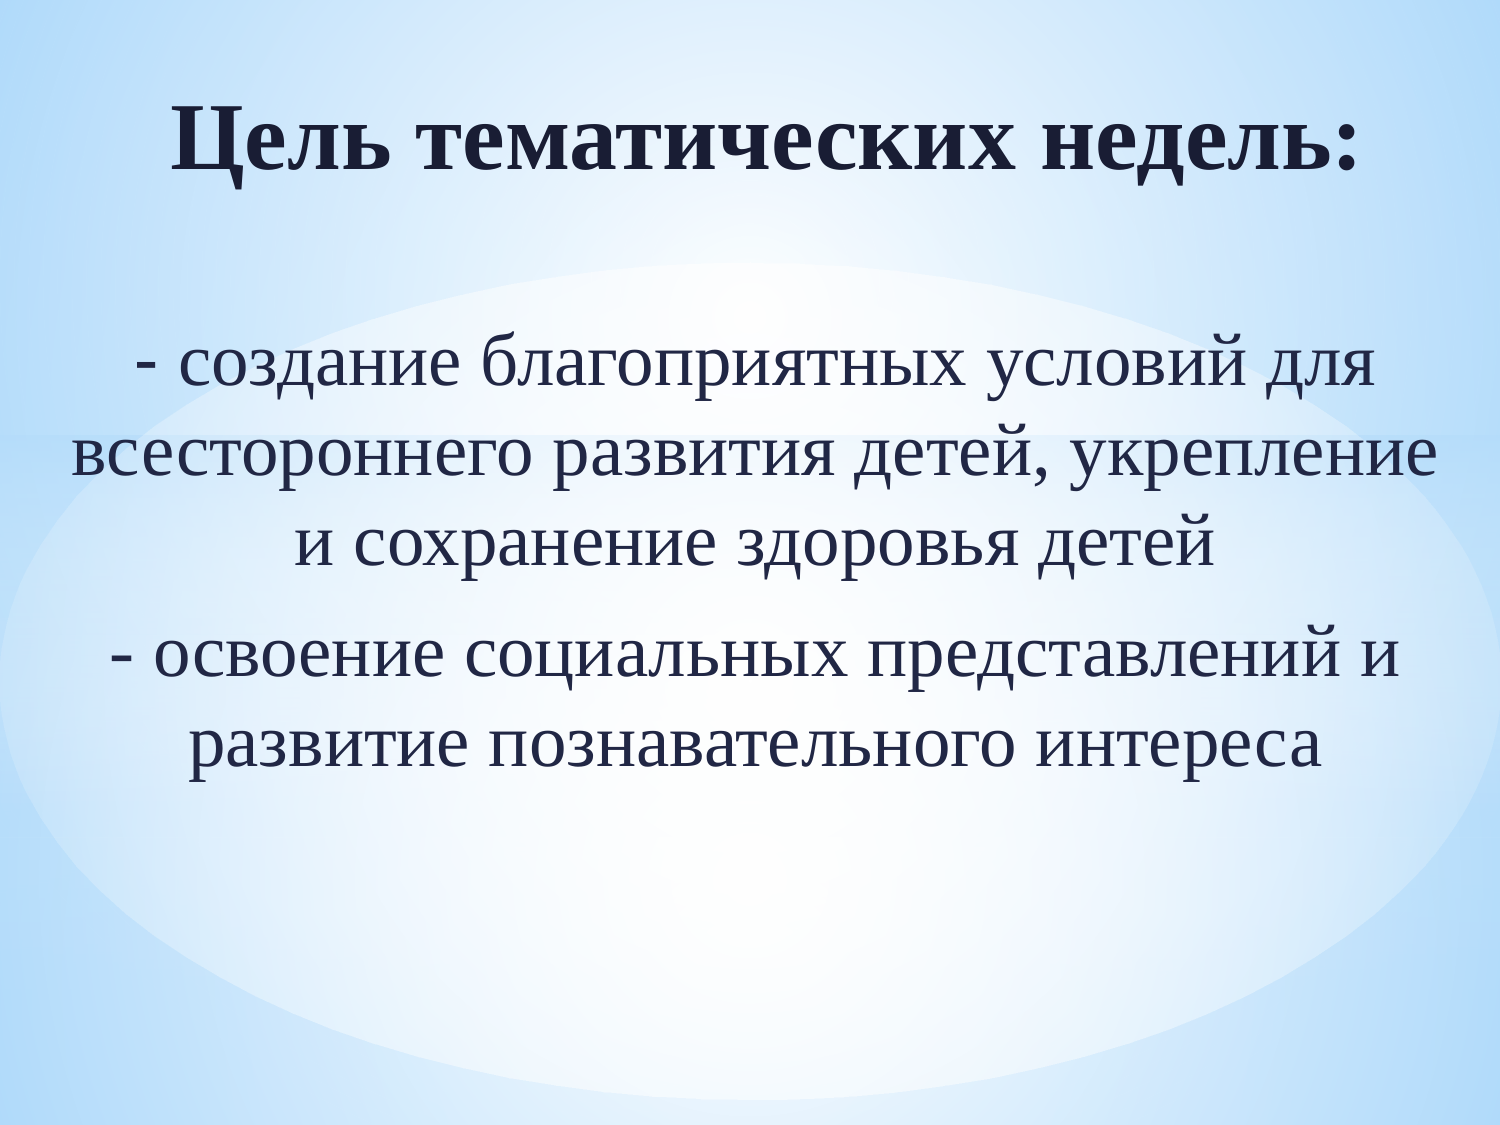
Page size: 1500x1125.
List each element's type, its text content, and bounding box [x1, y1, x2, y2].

title Цель тематических недель: [88, 54, 1447, 197]
list - создание благоприятных условий для всестороннего развития детей, укрепление и сохранение здоровья детей - освоение социальных представлений и развитие познавательного интереса [53, 302, 1459, 1071]
